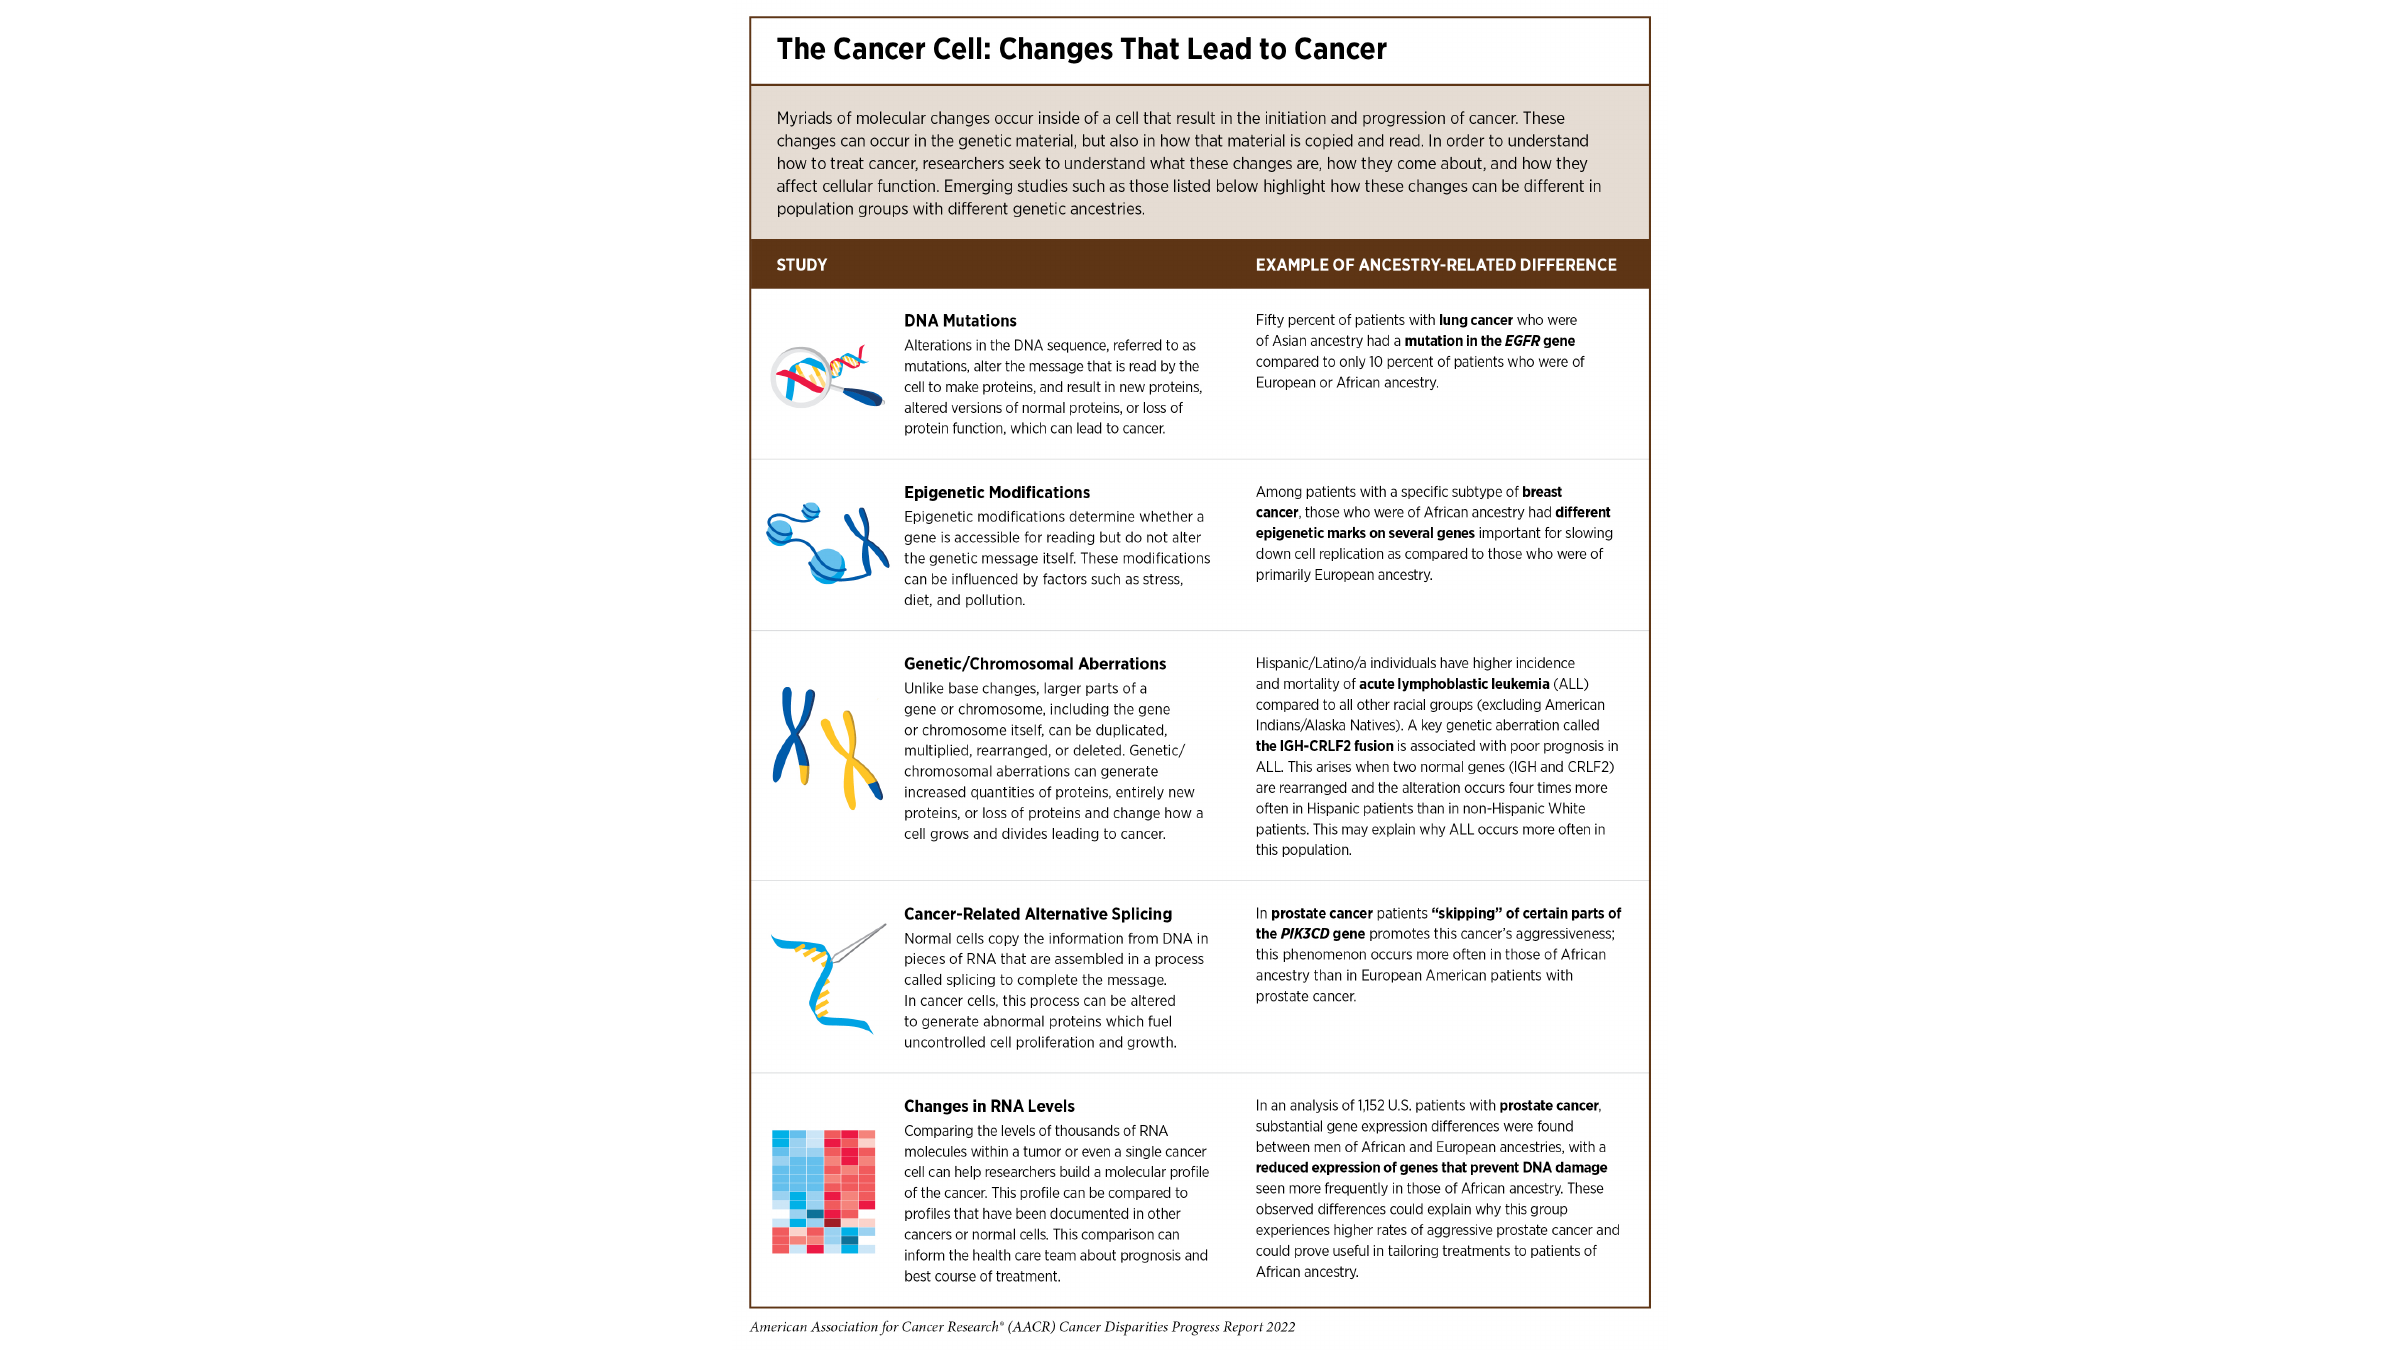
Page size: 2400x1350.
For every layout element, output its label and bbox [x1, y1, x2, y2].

picture [732, 0, 1668, 1350]
